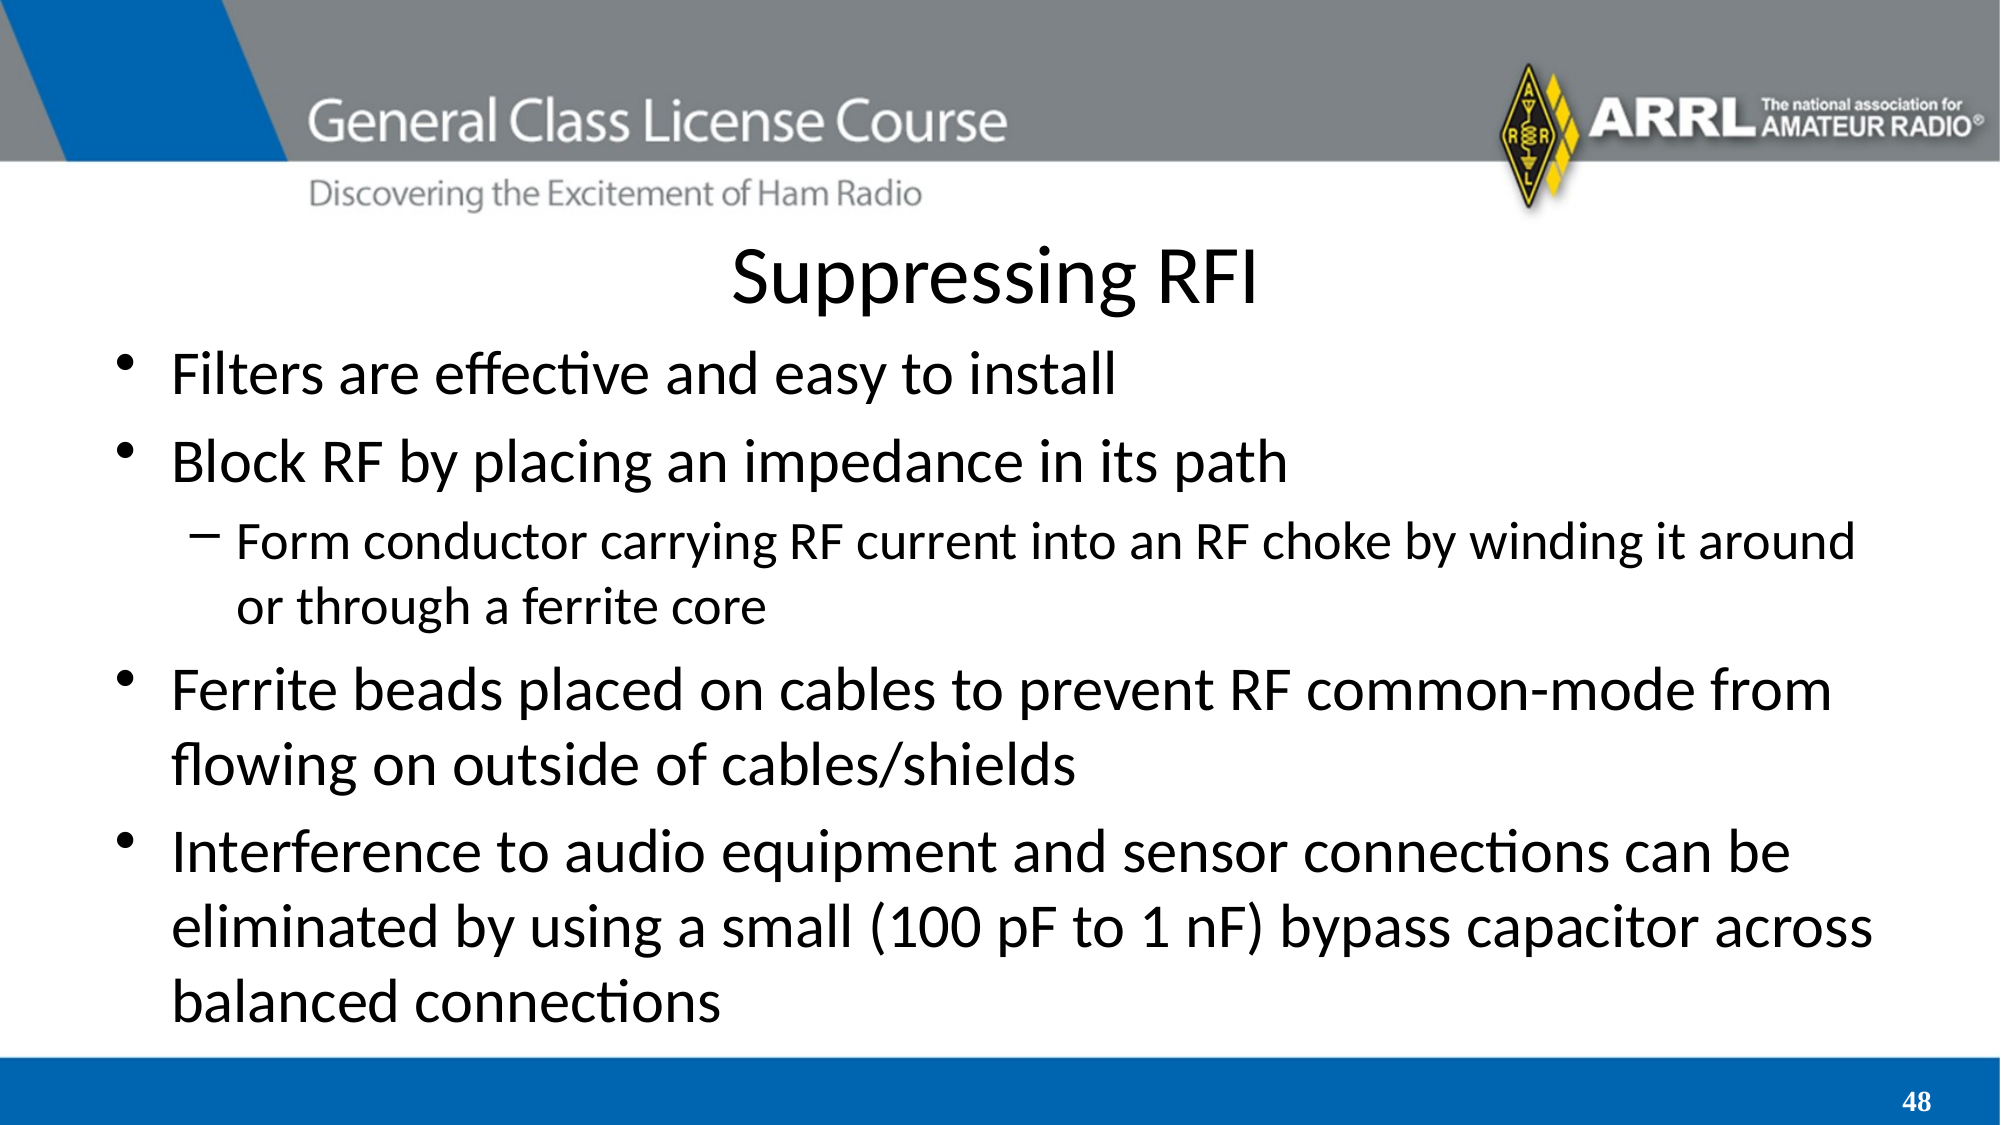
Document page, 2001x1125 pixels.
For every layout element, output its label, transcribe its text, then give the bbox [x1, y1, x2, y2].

list Filters are effective and easy to install Block RF by placing an impedance in its path Form conductor carrying RF current into an RF choke by winding it around or through a ferrite core Ferrite beads placed on cables to prevent RF common-mode from flowing on outside of cables/shields Interference to audio equipment and sensor connections can be eliminated by using a small (100 pF to 1 nF) bypass capacitor across balanced connections [99, 324, 1900, 1075]
title Suppressing RFI [96, 212, 1897, 356]
picture [0, 0, 2001, 1125]
